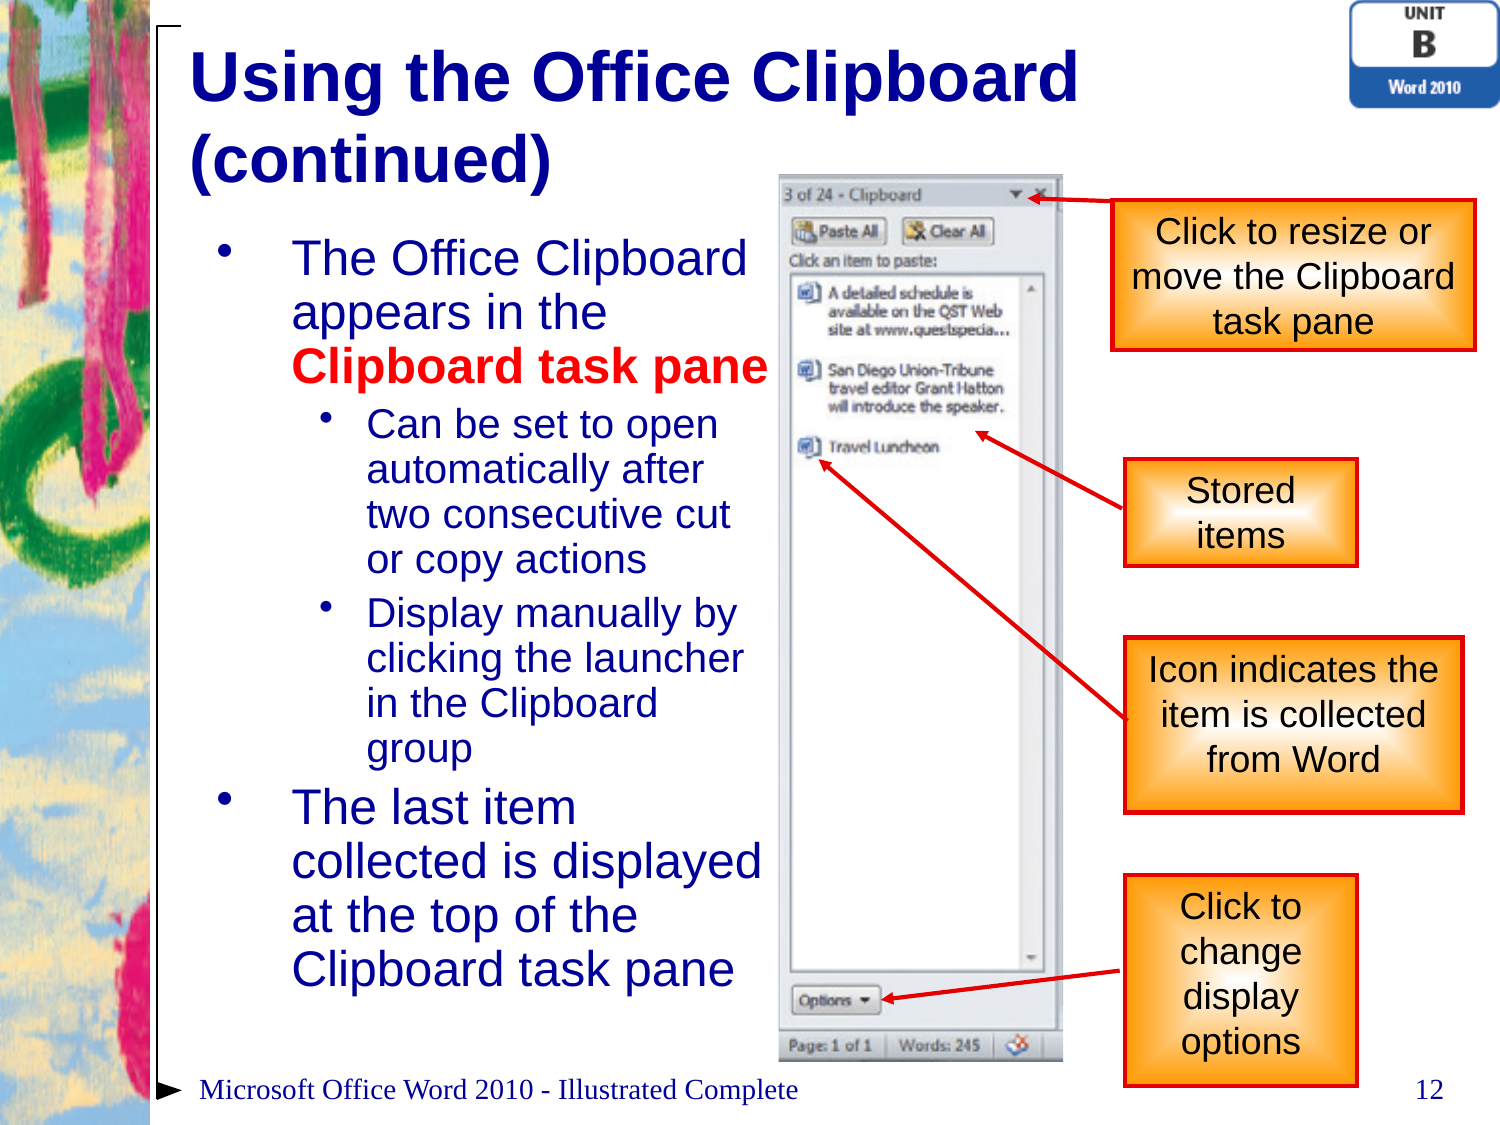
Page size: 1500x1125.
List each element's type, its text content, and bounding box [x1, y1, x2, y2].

text_box Click to change display options [1125, 874, 1358, 1087]
text_box Stored items [1125, 458, 1358, 566]
picture [0, 0, 150, 1125]
picture [778, 174, 1064, 1062]
text_box Click to resize or move the Clipboard task pane [1069, 199, 1475, 350]
picture [1348, 0, 1500, 110]
list The Office Clipboard appears in the Clipboard task pane Can be set to open automatically after two consecutive cut or copy actions Display manually by clicking the launcher in the Clipboard group The last item collected is displayed at the top of the Clipboard task pane [201, 224, 773, 990]
title Using the Office Clipboard (continued) [173, 49, 1314, 176]
slide_number 12 [1356, 1062, 1460, 1105]
footer Microsoft Office Word 2010 - Illustrated Complete [183, 1062, 1147, 1125]
text_box Icon indicates the item is collected from Word [1069, 637, 1463, 813]
